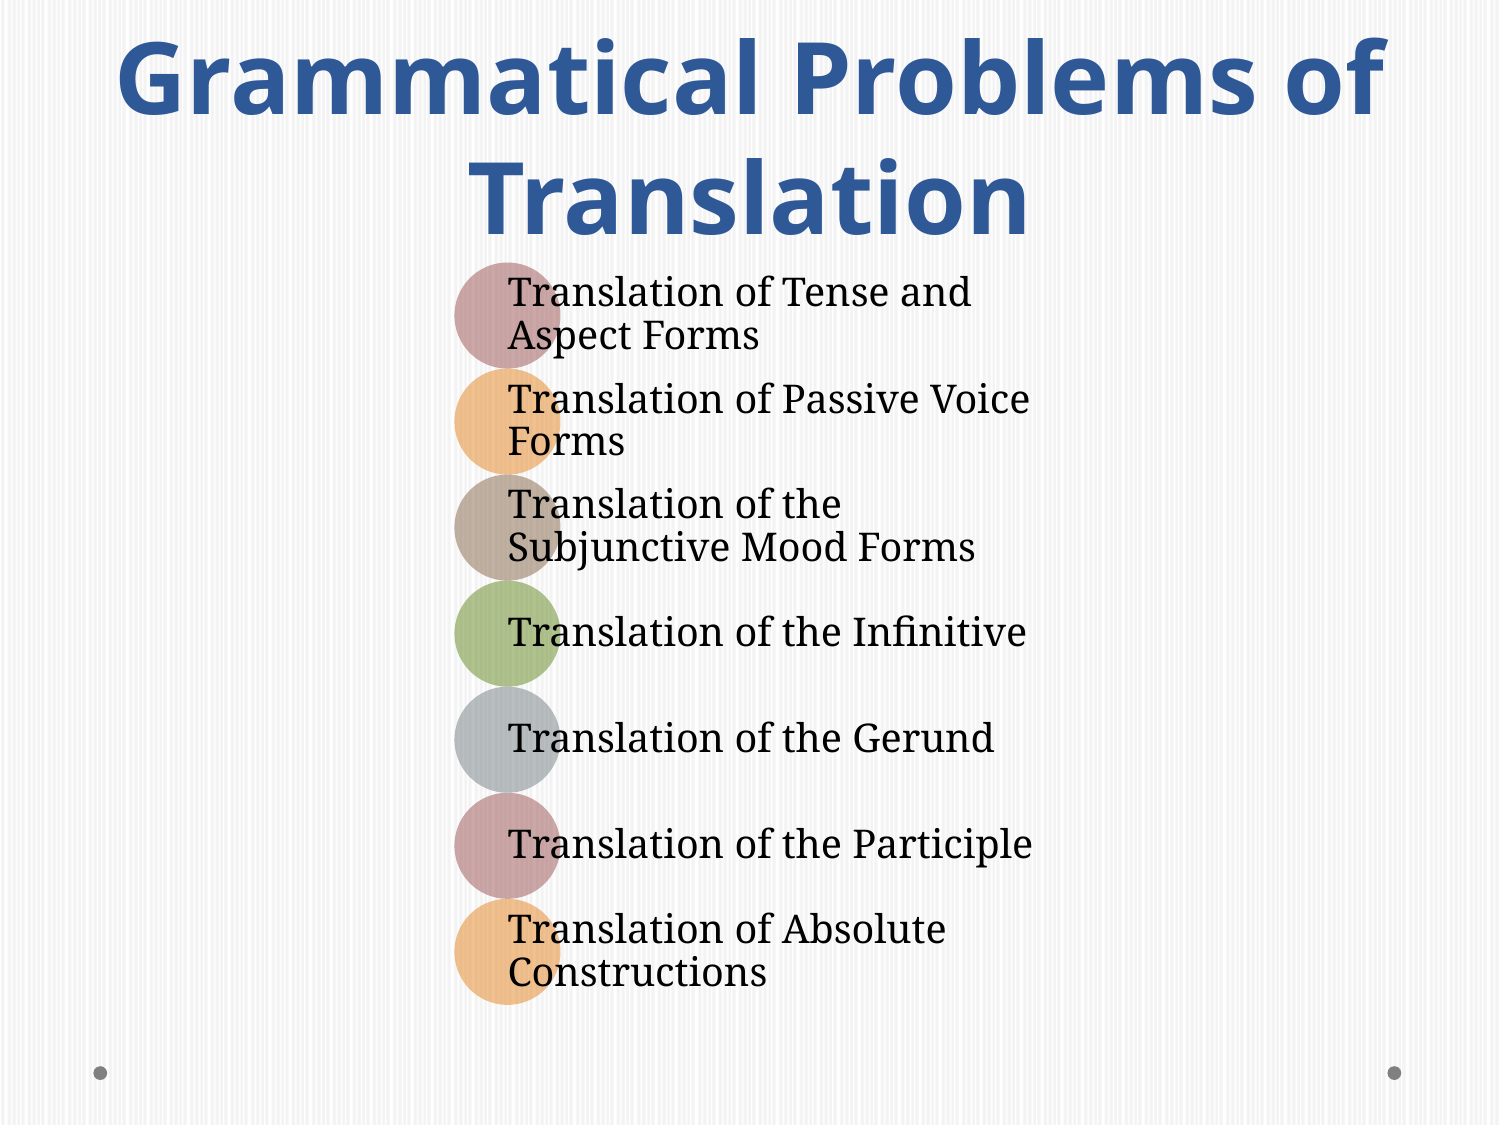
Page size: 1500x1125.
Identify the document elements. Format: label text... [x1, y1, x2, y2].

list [74, 262, 1426, 1006]
title Grammatical Problems of Translation [75, 0, 1425, 261]
